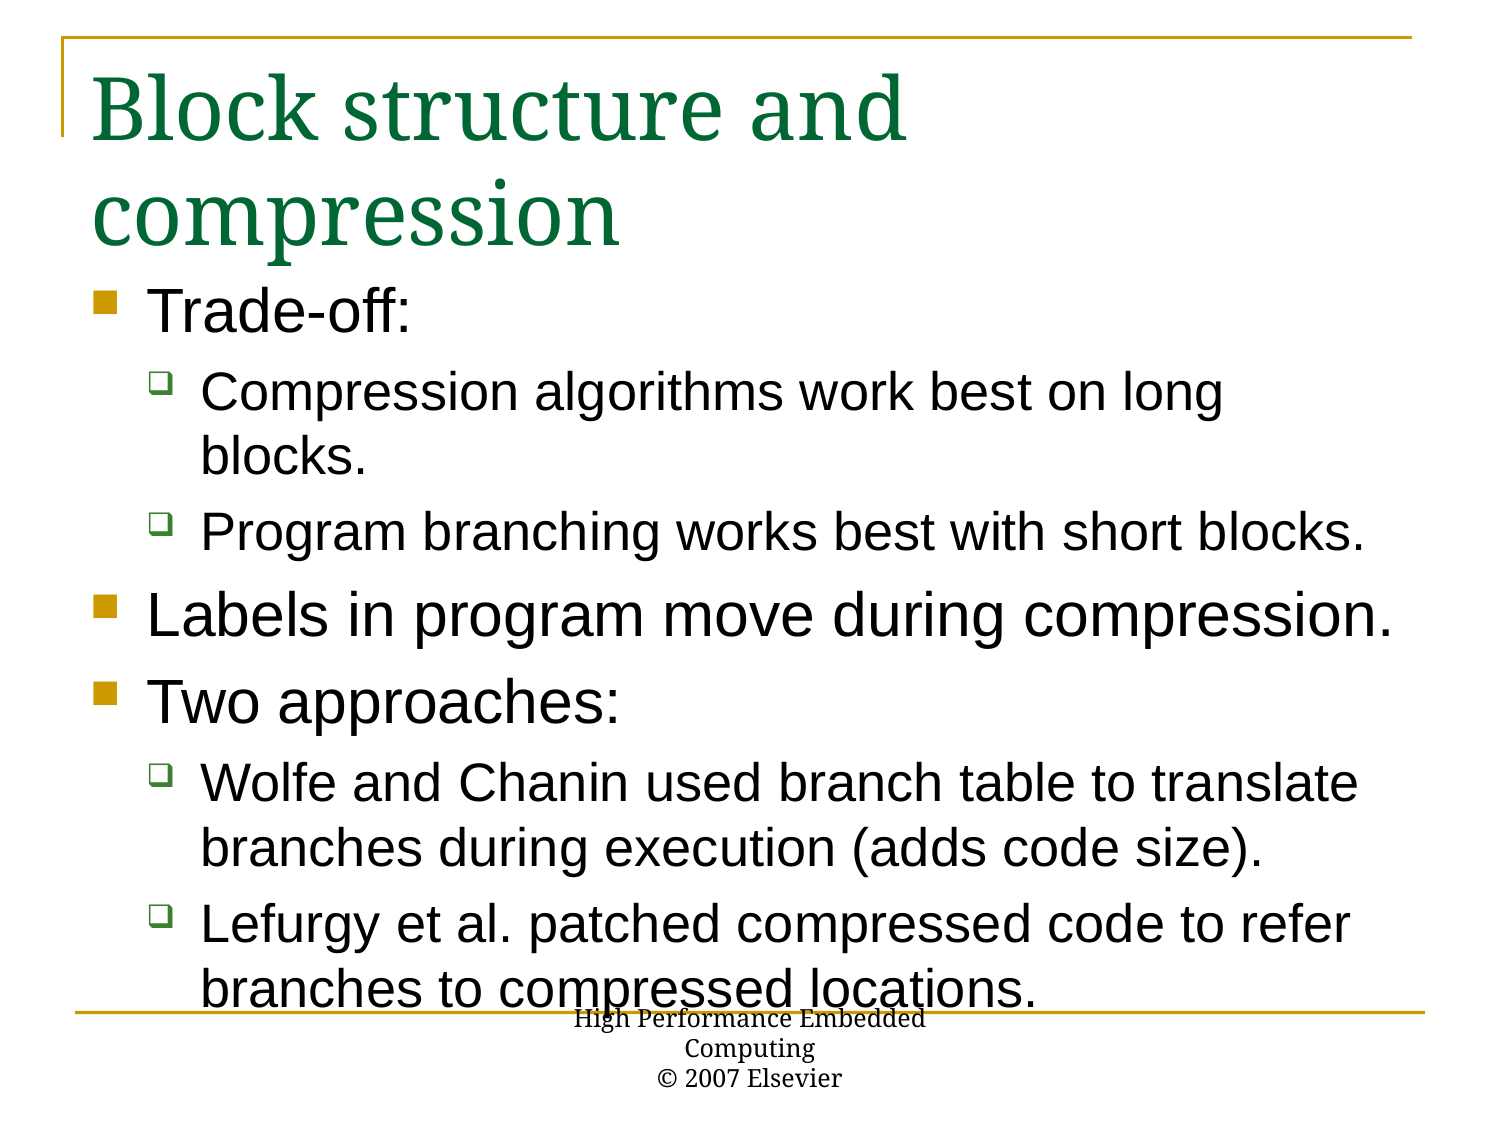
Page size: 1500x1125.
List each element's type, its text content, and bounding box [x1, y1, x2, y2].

list Trade-off: Compression algorithms work best on long blocks. Program branching works best with short blocks. Labels in program move during compression. Two approaches: Wolfe and Chanin used branch table to translate branches during execution (adds code size). Lefurgy et al. patched compressed code to refer branches to compressed locations. [75, 262, 1425, 1006]
footer High Performance Embedded Computing © 2007 Elsevier [512, 1025, 988, 1100]
title Block structure and compression [75, 45, 1425, 233]
